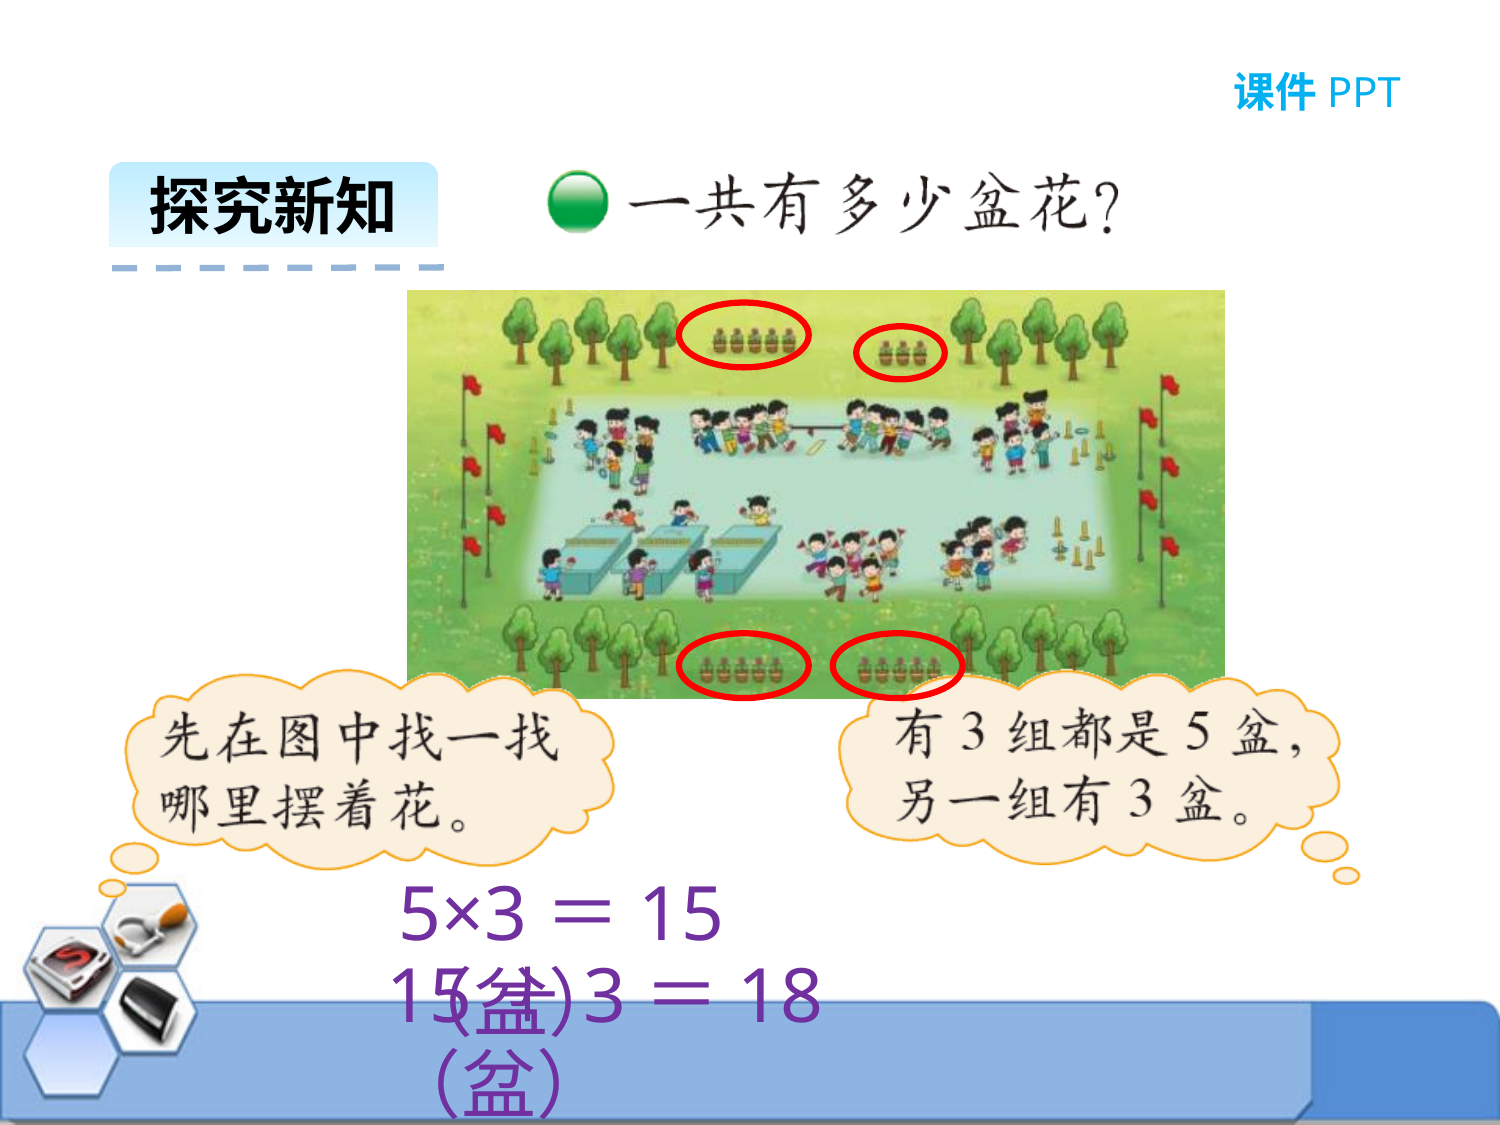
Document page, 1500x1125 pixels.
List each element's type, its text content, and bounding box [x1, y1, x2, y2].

text_box 课件PPT [1218, 58, 1418, 124]
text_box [109, 161, 453, 269]
picture [0, 0, 1500, 1125]
text_box 5×3＝15（盆） [383, 857, 946, 940]
text_box 15＋3＝18（盆） [371, 940, 965, 1125]
